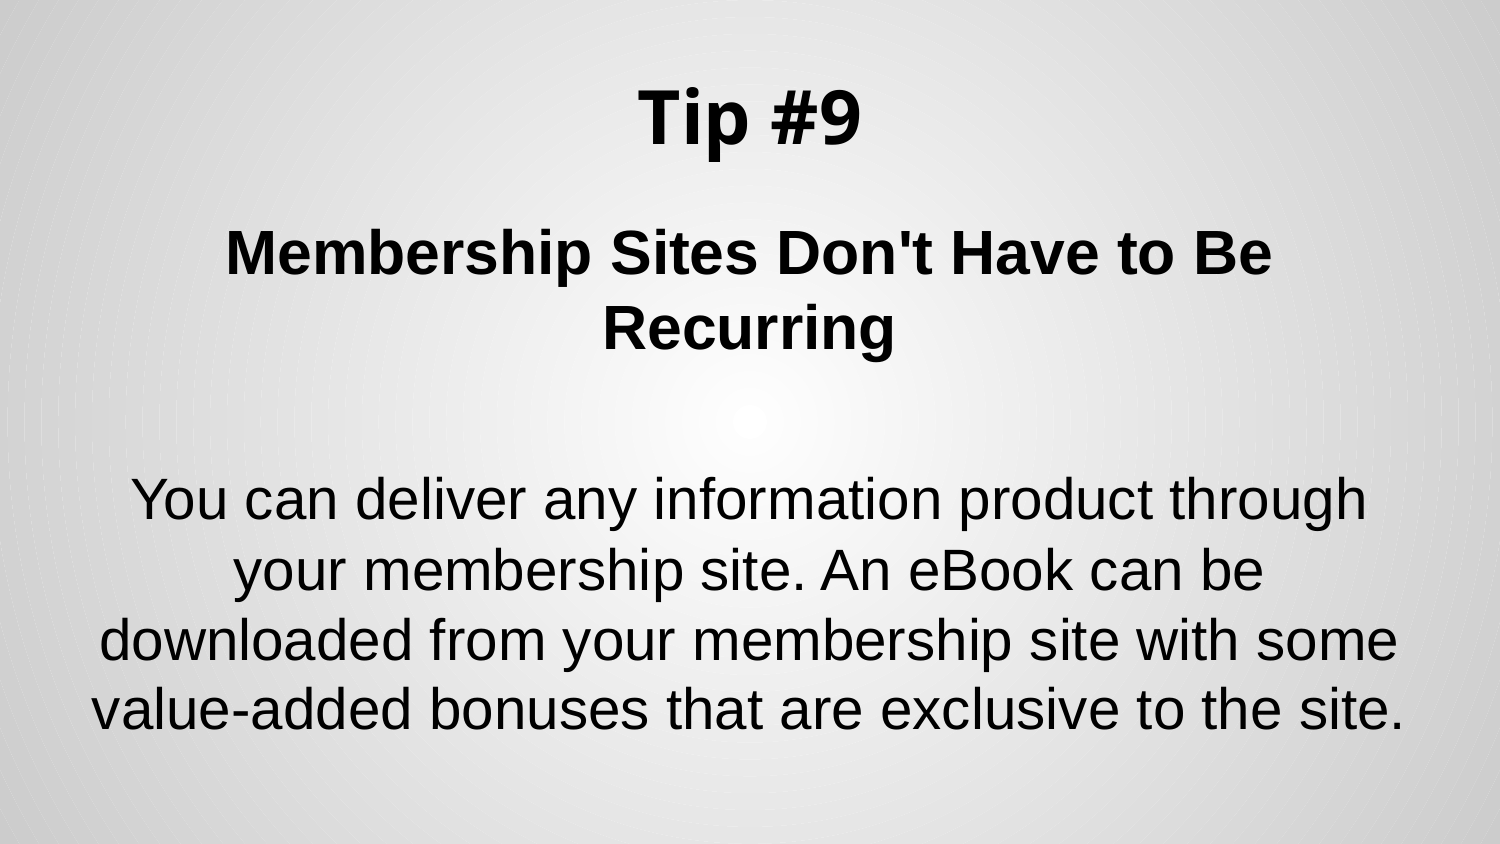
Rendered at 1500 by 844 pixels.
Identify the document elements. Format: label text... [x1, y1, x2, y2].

list Membership Sites Don't Have to Be Recurring You can deliver any information product through your membership site. An eBook can be downloaded from your membership site with some value-added bonuses that are exclusive to the site. . [75, 196, 1425, 808]
title Tip #9 [75, 33, 1425, 175]
